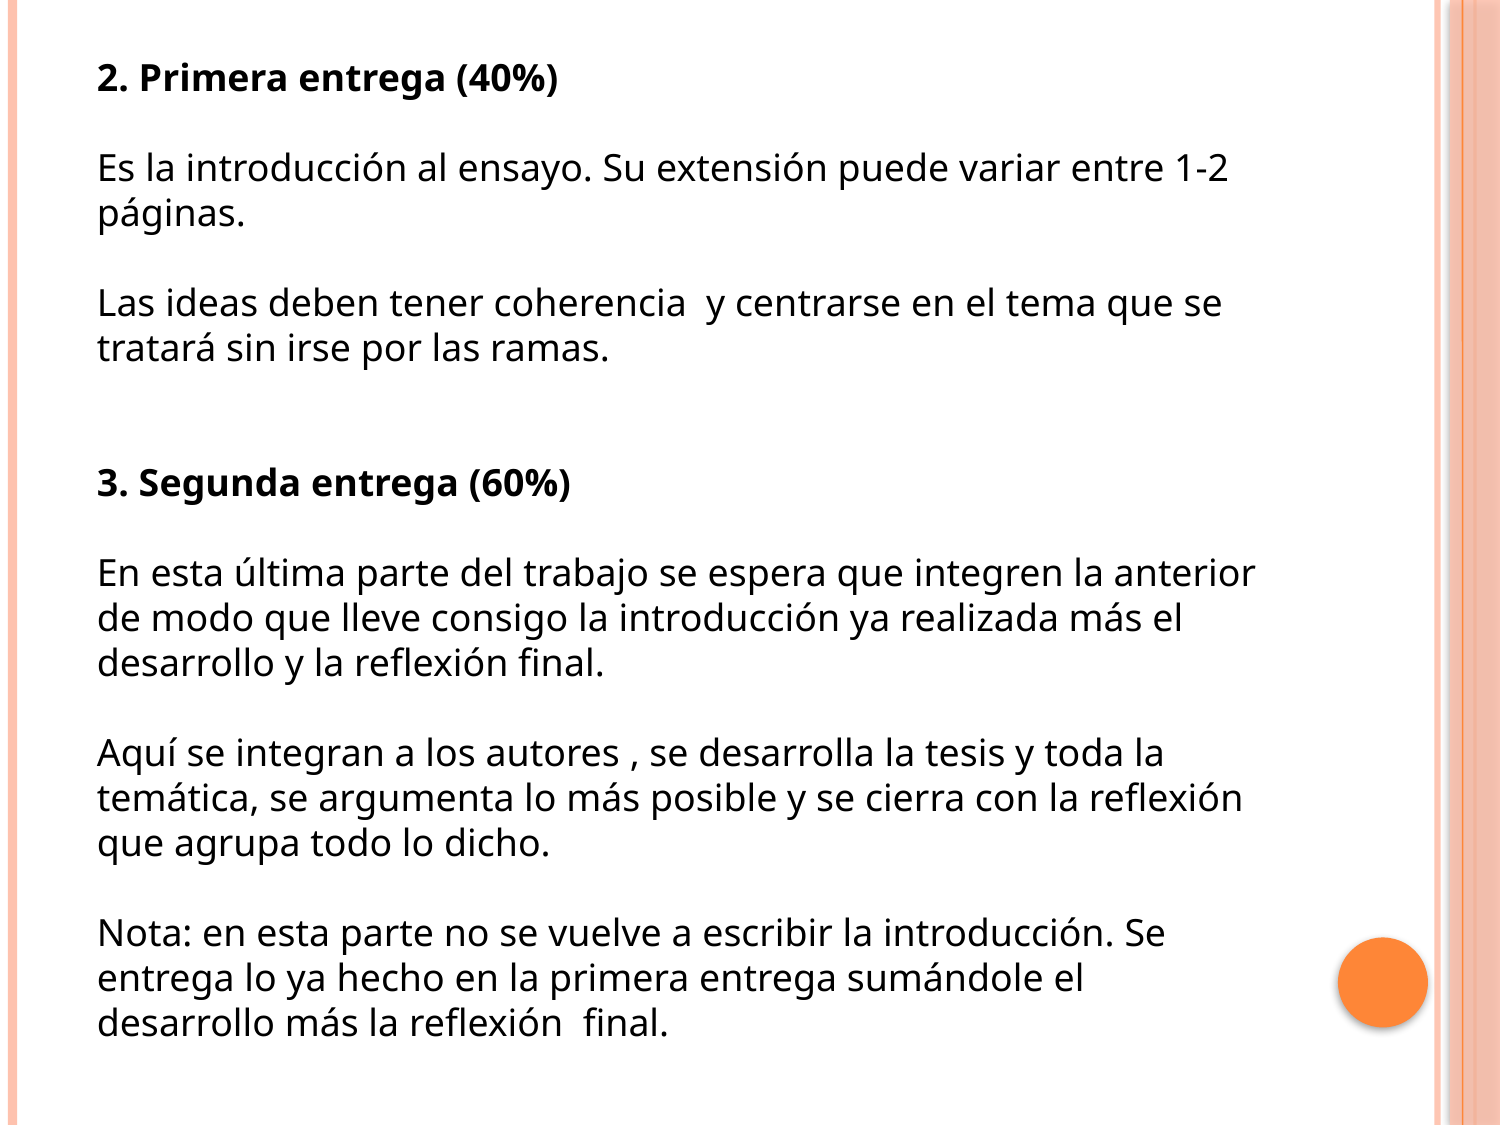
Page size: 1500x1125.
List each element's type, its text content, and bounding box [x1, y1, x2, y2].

text_box 2. Primera entrega (40%) Es la introducción al ensayo. Su extensión puede variar entre 1-2 páginas. Las ideas deben tener coherencia y centrarse en el tema que se tratará sin irse por las ramas. 3. Segunda entrega (60%) En esta última parte del trabajo se espera que integren la anterior de modo que lleve consigo la introducción ya realizada más el desarrollo y la reflexión final. Aquí se integran a los autores , se desarrolla la tesis y toda la temática, se argumenta lo más posible y se cierra con la reflexión que agrupa todo lo dicho. Nota: en esta parte no se vuelve a escribir la introducción. Se entrega lo ya hecho en la primera entrega sumándole el desarrollo más la reflexión final. [82, 46, 1278, 1125]
